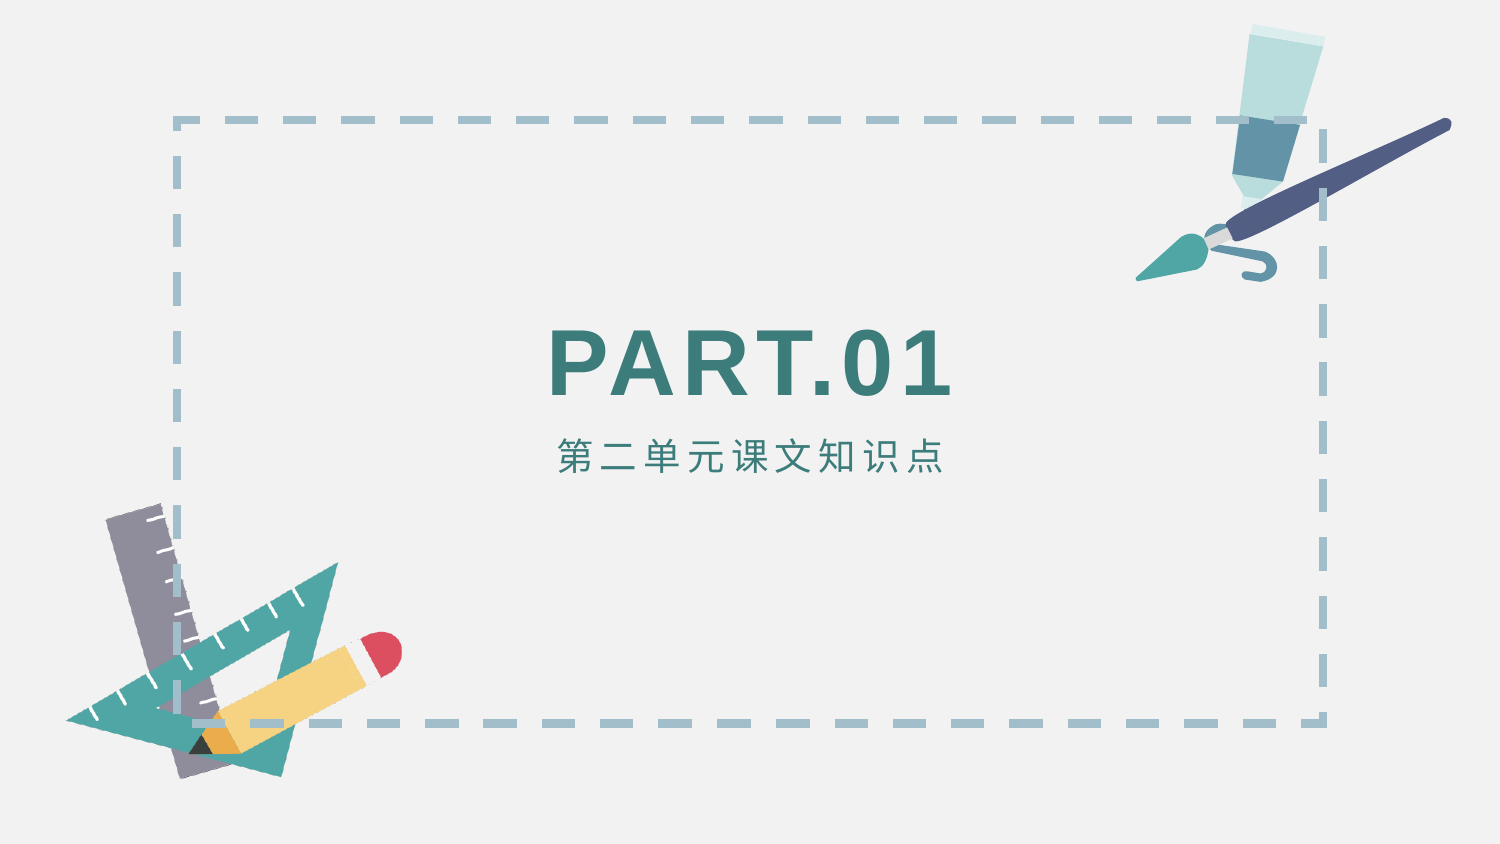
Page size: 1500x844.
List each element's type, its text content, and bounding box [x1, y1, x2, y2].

picture [65, 503, 402, 779]
text_box PART.01 [358, 286, 1142, 430]
text_box 第二单元课文知识点 [358, 432, 1142, 557]
